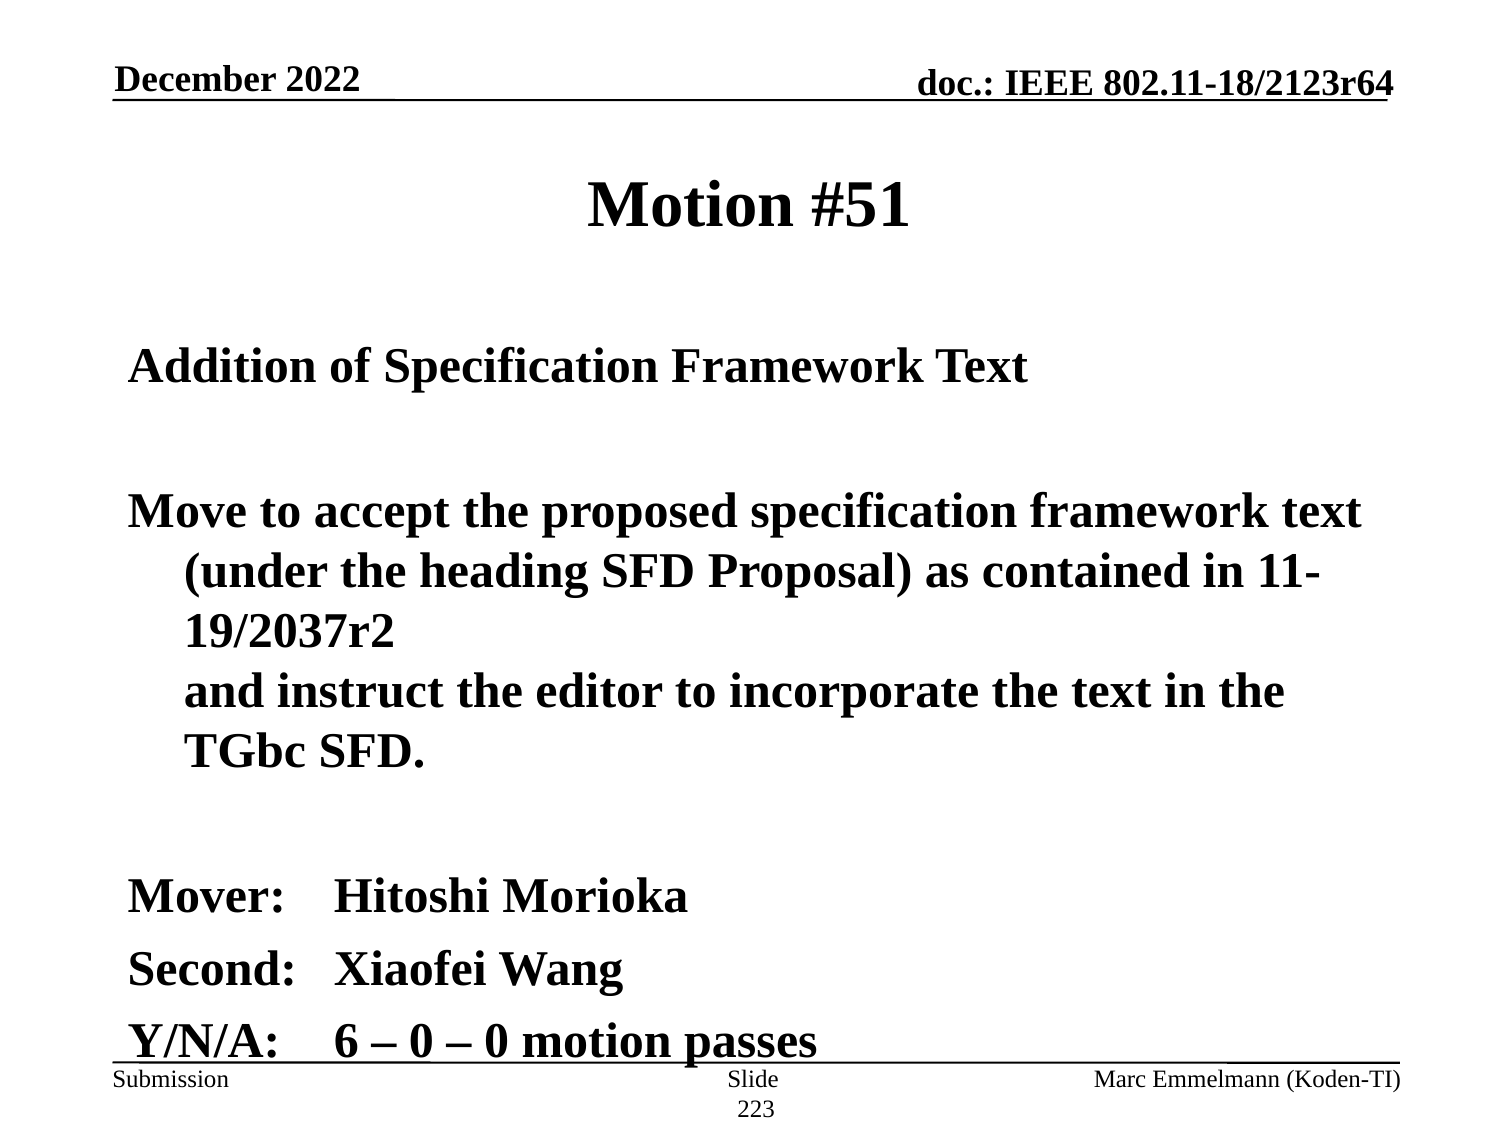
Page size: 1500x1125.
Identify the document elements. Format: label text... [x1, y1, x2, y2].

slide_number Slide 223 [712, 1061, 800, 1123]
footer Marc Emmelmann (Koden-TI) [878, 1061, 1402, 1093]
title Motion #51 [112, 112, 1388, 288]
list Addition of Specification Framework Text Move to accept the proposed specification framework text (under the heading SFD Proposal) as contained in 11-19/2037r2 and instruct the editor to incorporate the text in the TGbc SFD. Mover: Hitoshi Morioka Second: Xiaofei Wang Y/N/A: 6 – 0 – 0 motion passes [112, 324, 1388, 1000]
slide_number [114, 54, 423, 100]
